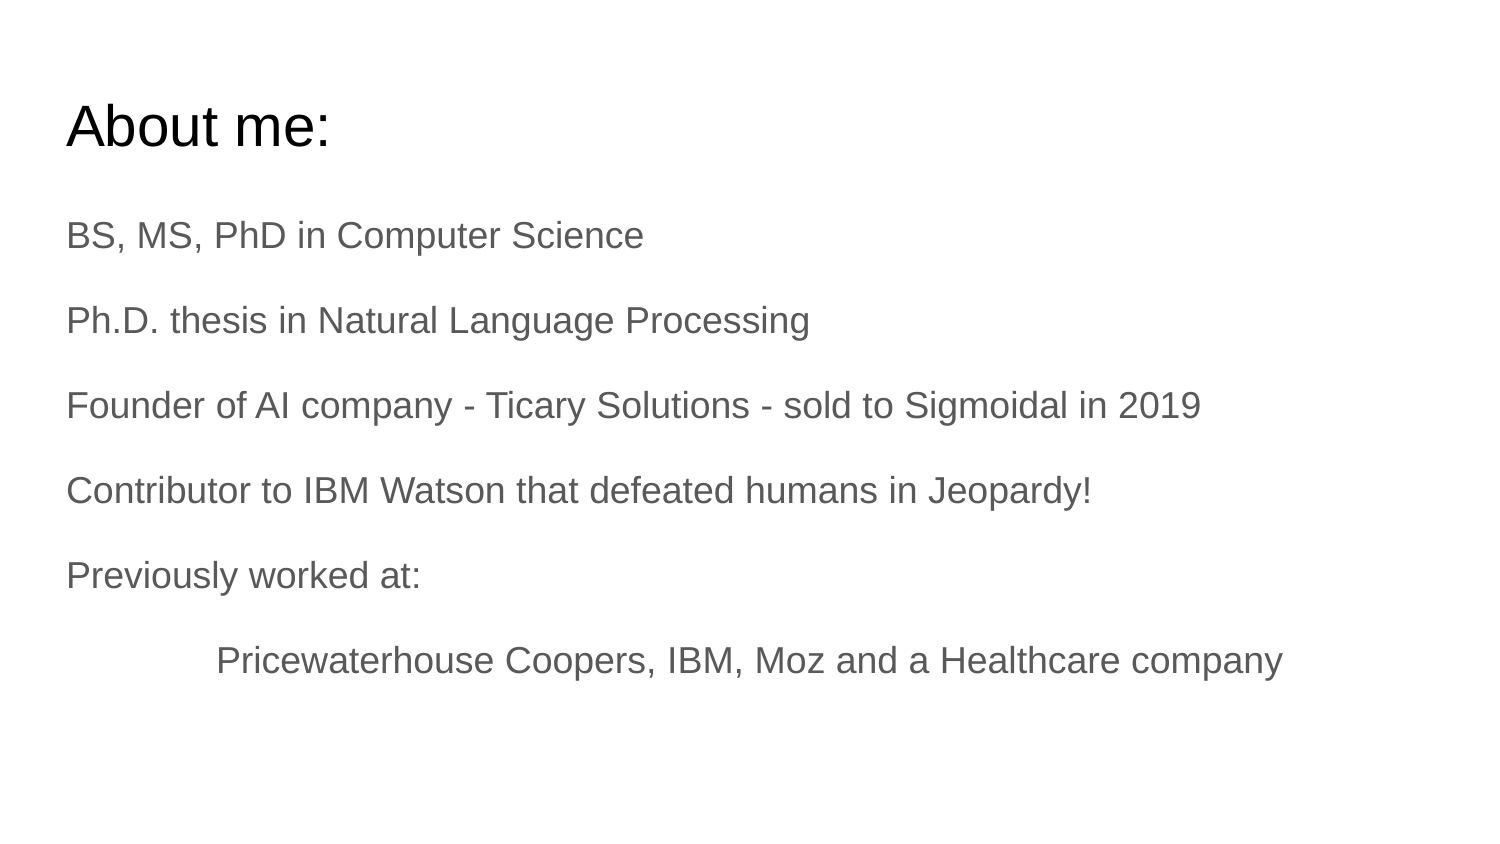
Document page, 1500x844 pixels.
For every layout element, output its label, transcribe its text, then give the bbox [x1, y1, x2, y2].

list BS, MS, PhD in Computer Science Ph.D. thesis in Natural Language Processing Founder of AI company - Ticary Solutions - sold to Sigmoidal in 2019 Contributor to IBM Watson that defeated humans in Jeopardy! Previously worked at: Pricewaterhouse Coopers, IBM, Moz and a Healthcare company [51, 189, 1449, 750]
title About me: [51, 72, 1449, 167]
